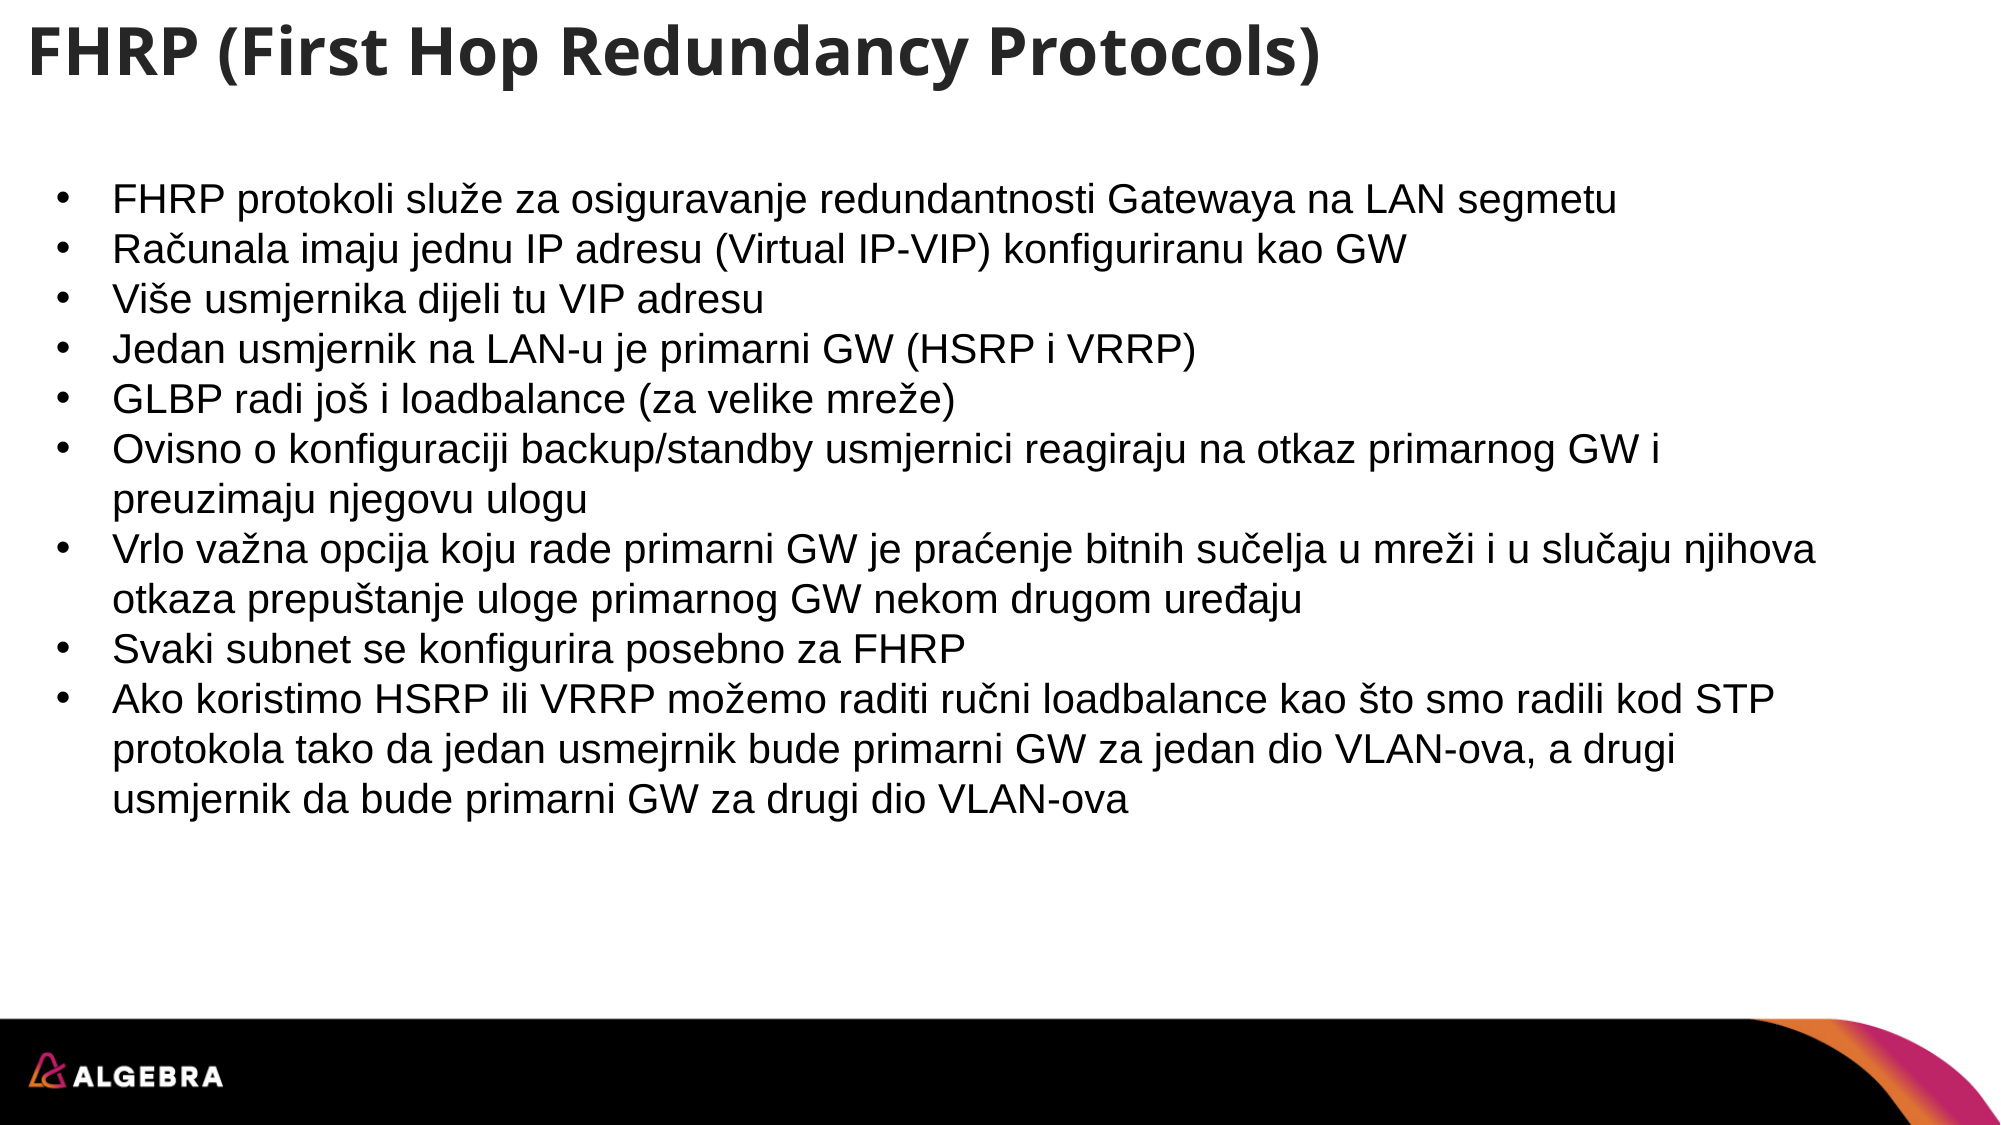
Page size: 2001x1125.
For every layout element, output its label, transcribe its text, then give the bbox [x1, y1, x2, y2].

title FHRP (First Hop Redundancy Protocols) [11, 10, 1959, 187]
text_box FHRP protokoli služe za osiguravanje redundantnosti Gatewaya na LAN segmetu Računala imaju jednu IP adresu (Virtual IP-VIP) konfiguriranu kao GW Više usmjernika dijeli tu VIP adresu Jedan usmjernik na LAN-u je primarni GW (HSRP i VRRP) GLBP radi još i loadbalance (za velike mreže) Ovisno o konfiguraciji backup/standby usmjernici reagiraju na otkaz primarnog GW i preuzimaju njegovu ulogu Vrlo važna opcija koju rade primarni GW je praćenje bitnih sučelja u mreži i u slučaju njihova otkaza prepuštanje uloge primarnog GW nekom drugom uređaju Svaki subnet se konfigurira posebno za FHRP Ako koristimo HSRP ili VRRP možemo raditi ručni loadbalance kao što smo radili kod STP protokola tako da jedan usmejrnik bude primarni GW za jedan dio VLAN-ova, a drugi usmjernik da bude primarni GW za drugi dio VLAN-ova [40, 164, 1867, 880]
picture [0, 0, 2001, 1125]
